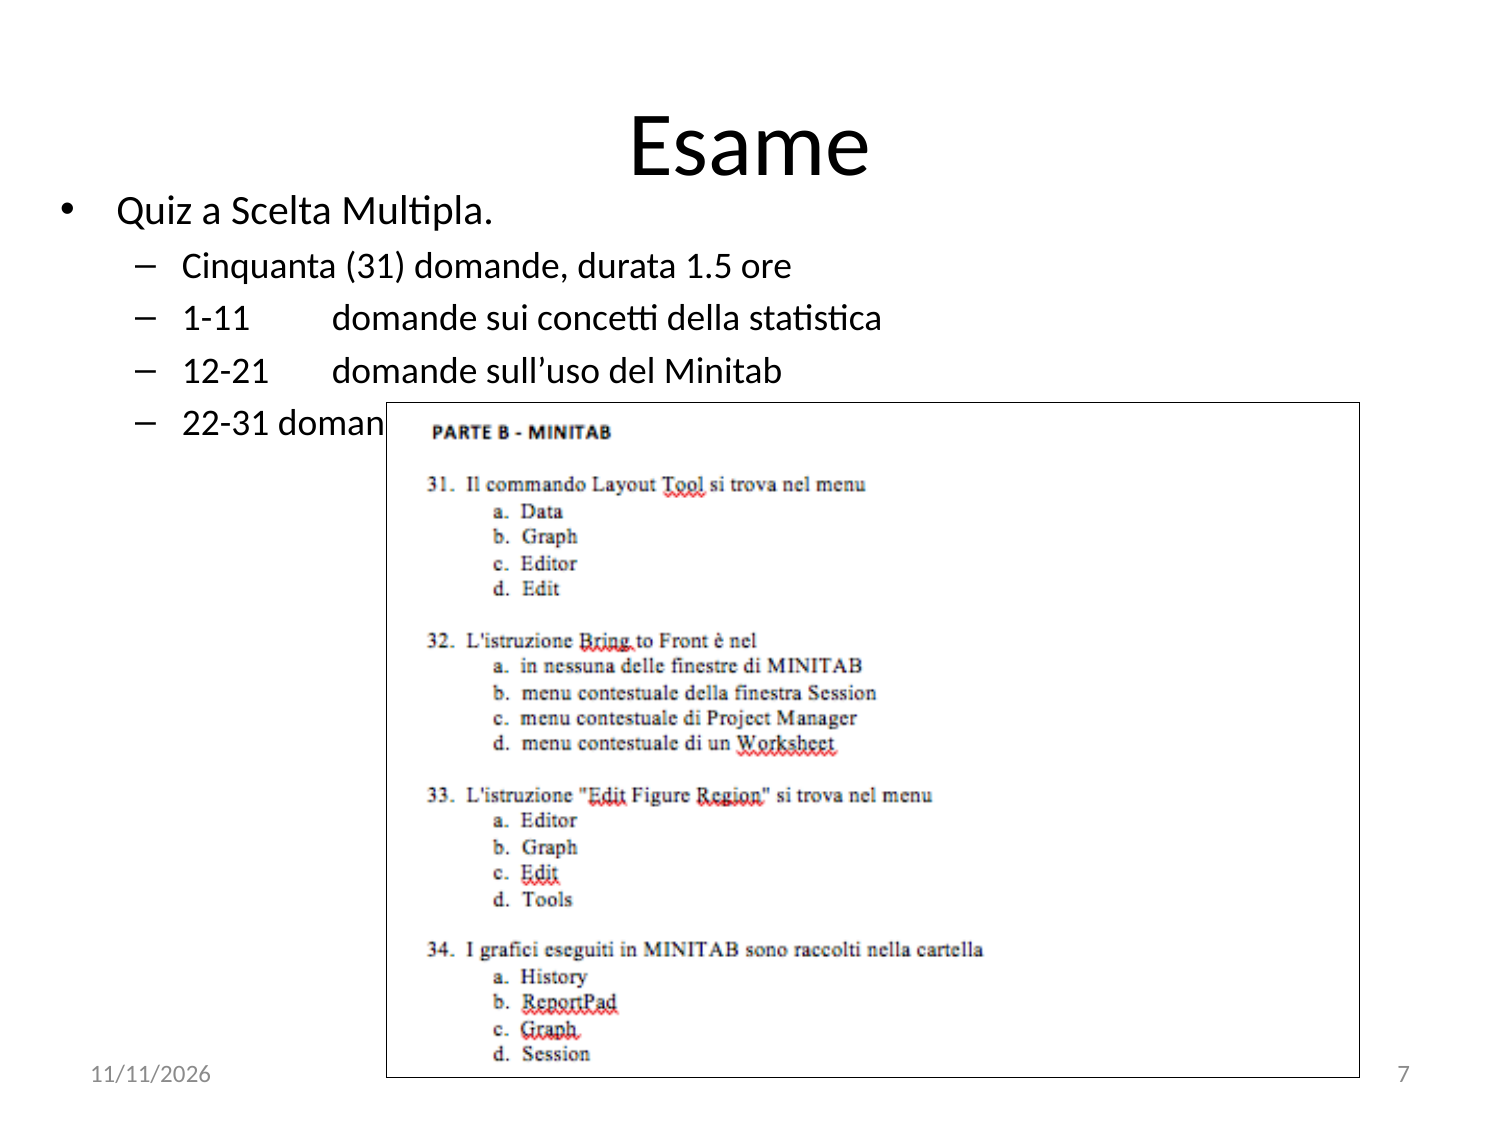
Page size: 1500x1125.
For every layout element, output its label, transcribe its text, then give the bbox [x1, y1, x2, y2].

title Esame [75, 45, 1425, 233]
slide_number 7 [1074, 1042, 1425, 1103]
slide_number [75, 1042, 425, 1103]
picture [386, 402, 1360, 1078]
text_box Quiz a Scelta Multipla. Cinquanta (31) domande, durata 1.5 ore 1-11 domande sui concetti della statistica 12-21 domande sull’uso del Minitab 22-31 domande sull’esito di Analisi dei DS utilizzati a lezione [45, 175, 1396, 476]
